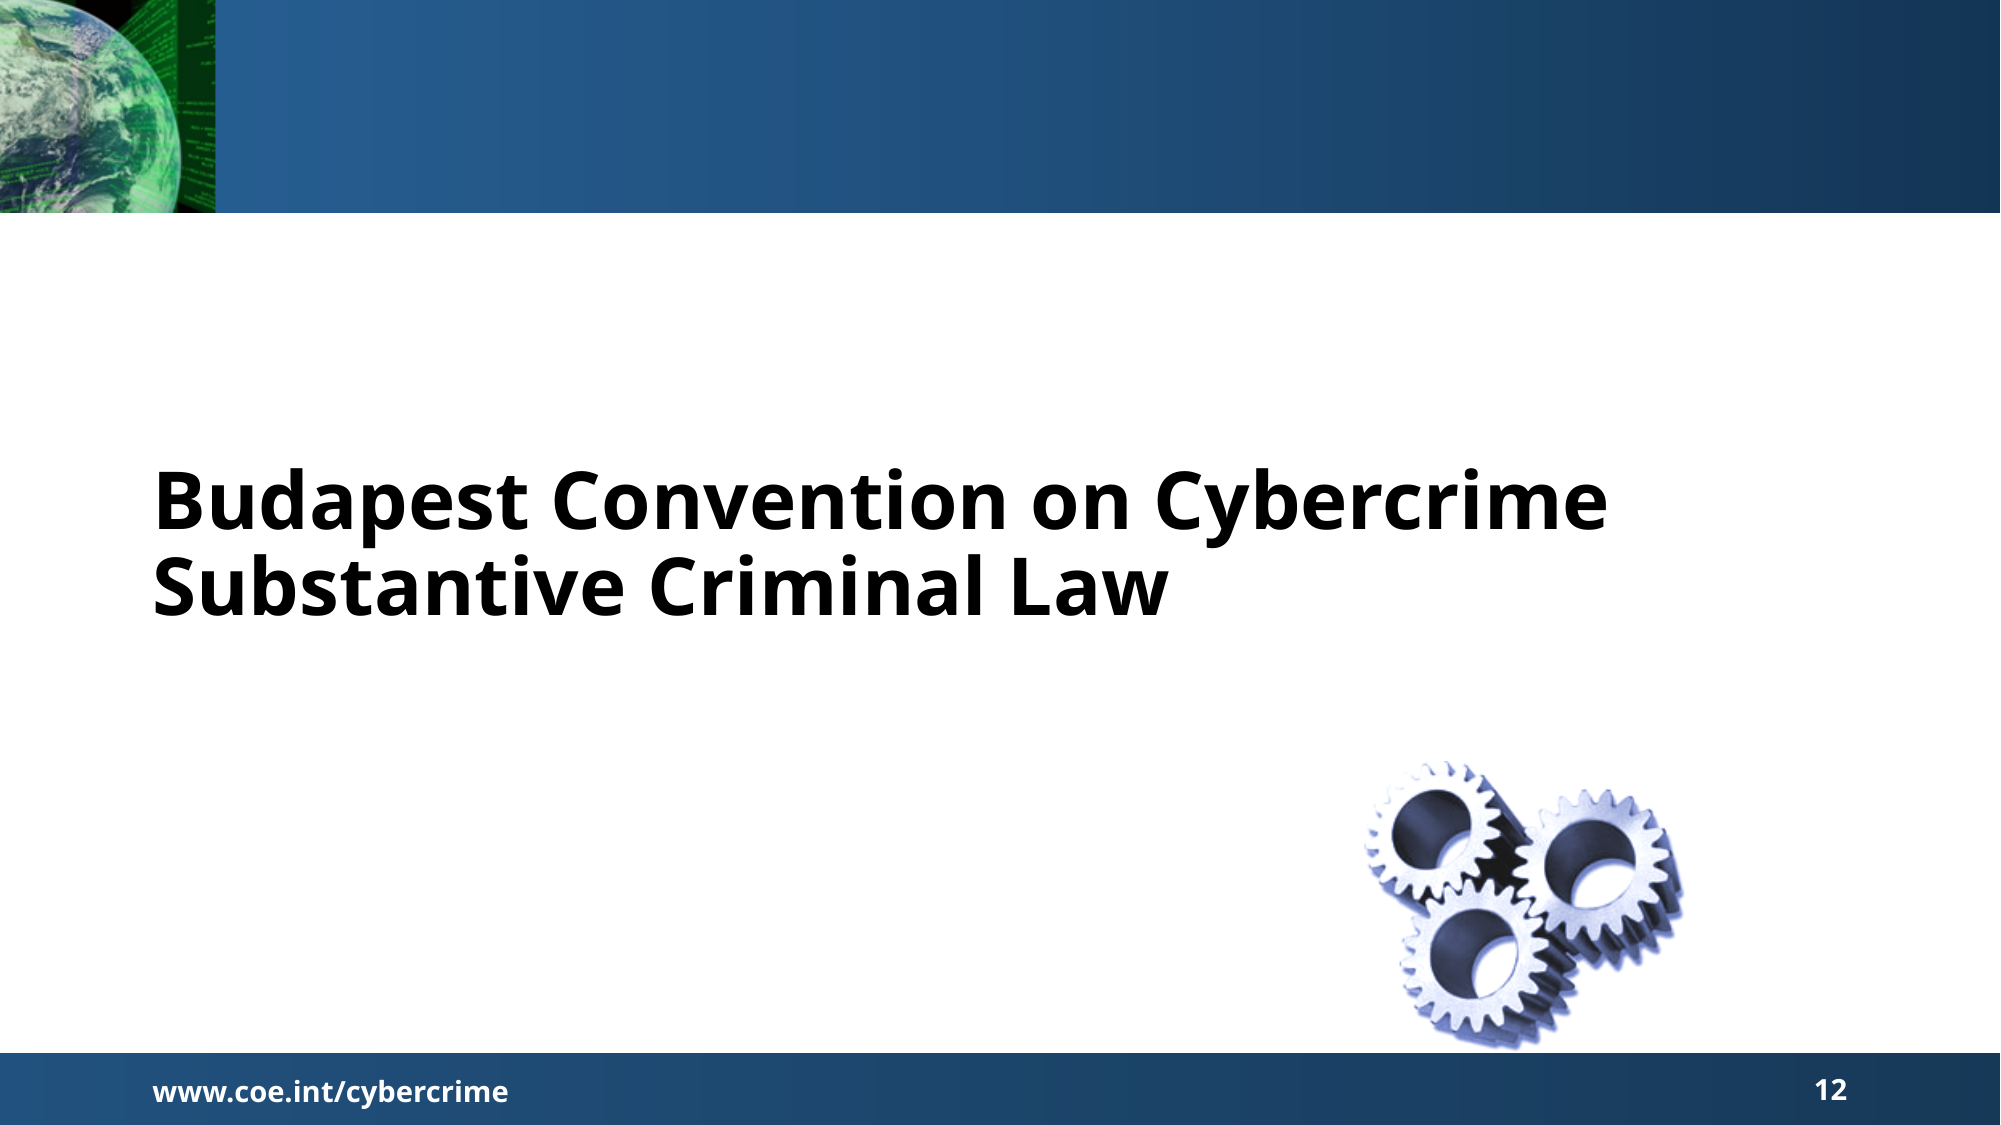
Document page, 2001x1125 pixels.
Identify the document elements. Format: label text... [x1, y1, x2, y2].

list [1363, 761, 1686, 1052]
picture [0, 0, 2000, 213]
title Budapest Convention on Cybercrime Substantive Criminal Law [137, 453, 1863, 641]
slide_number 12 [1412, 1061, 1863, 1121]
slide_number www.coe.int/cybercrime [137, 1061, 588, 1121]
